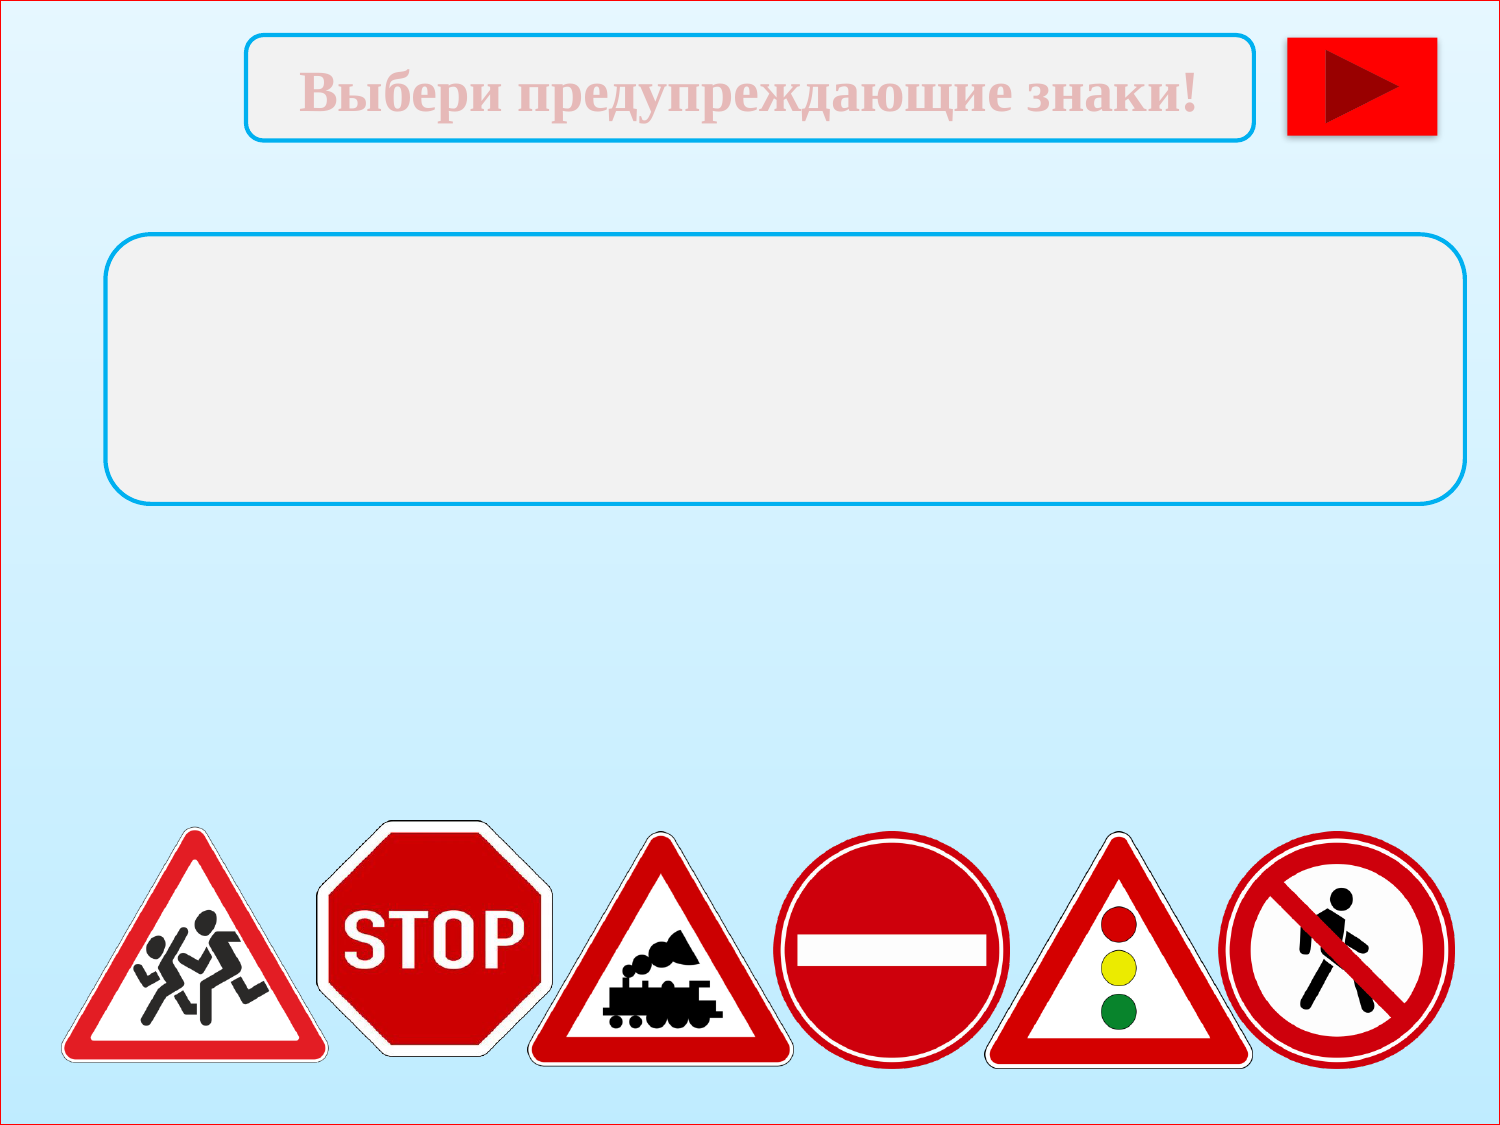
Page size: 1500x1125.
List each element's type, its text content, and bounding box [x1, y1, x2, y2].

text_box Выбери предупреждающие знаки! [243, 32, 1256, 143]
text_box [1287, 37, 1438, 136]
picture [46, 796, 1456, 1093]
text_box [0, 0, 1500, 1125]
text_box [103, 232, 1467, 506]
